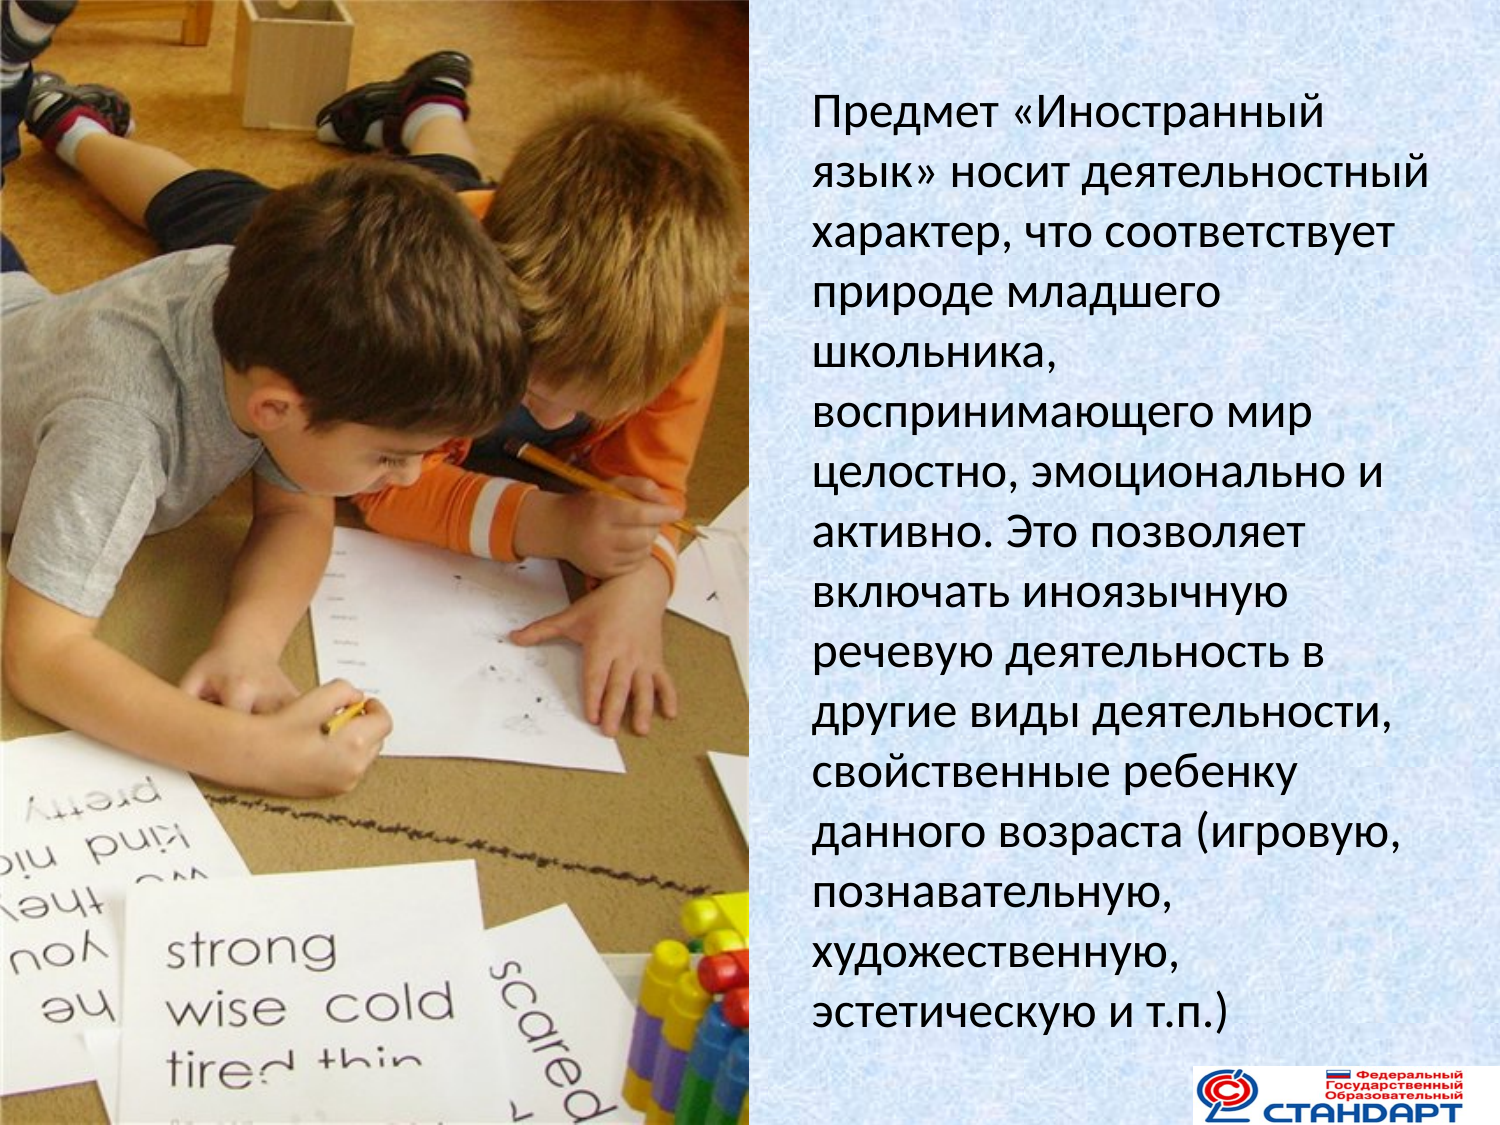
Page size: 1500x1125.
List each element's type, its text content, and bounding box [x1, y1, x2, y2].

picture [749, 0, 1500, 1125]
text_box Предмет «Иностранный язык» носит деятельностный характер, что соответствует природе младшего школьника, воспринимающего мир целостно, эмоционально и активно. Это позволяет включать иноязычную речевую деятельность в другие виды деятельности, свойственные ребенку данного возраста (игровую, познавательную, художественную, эстетическую и т.п.) [796, 70, 1465, 1045]
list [0, 0, 749, 1125]
